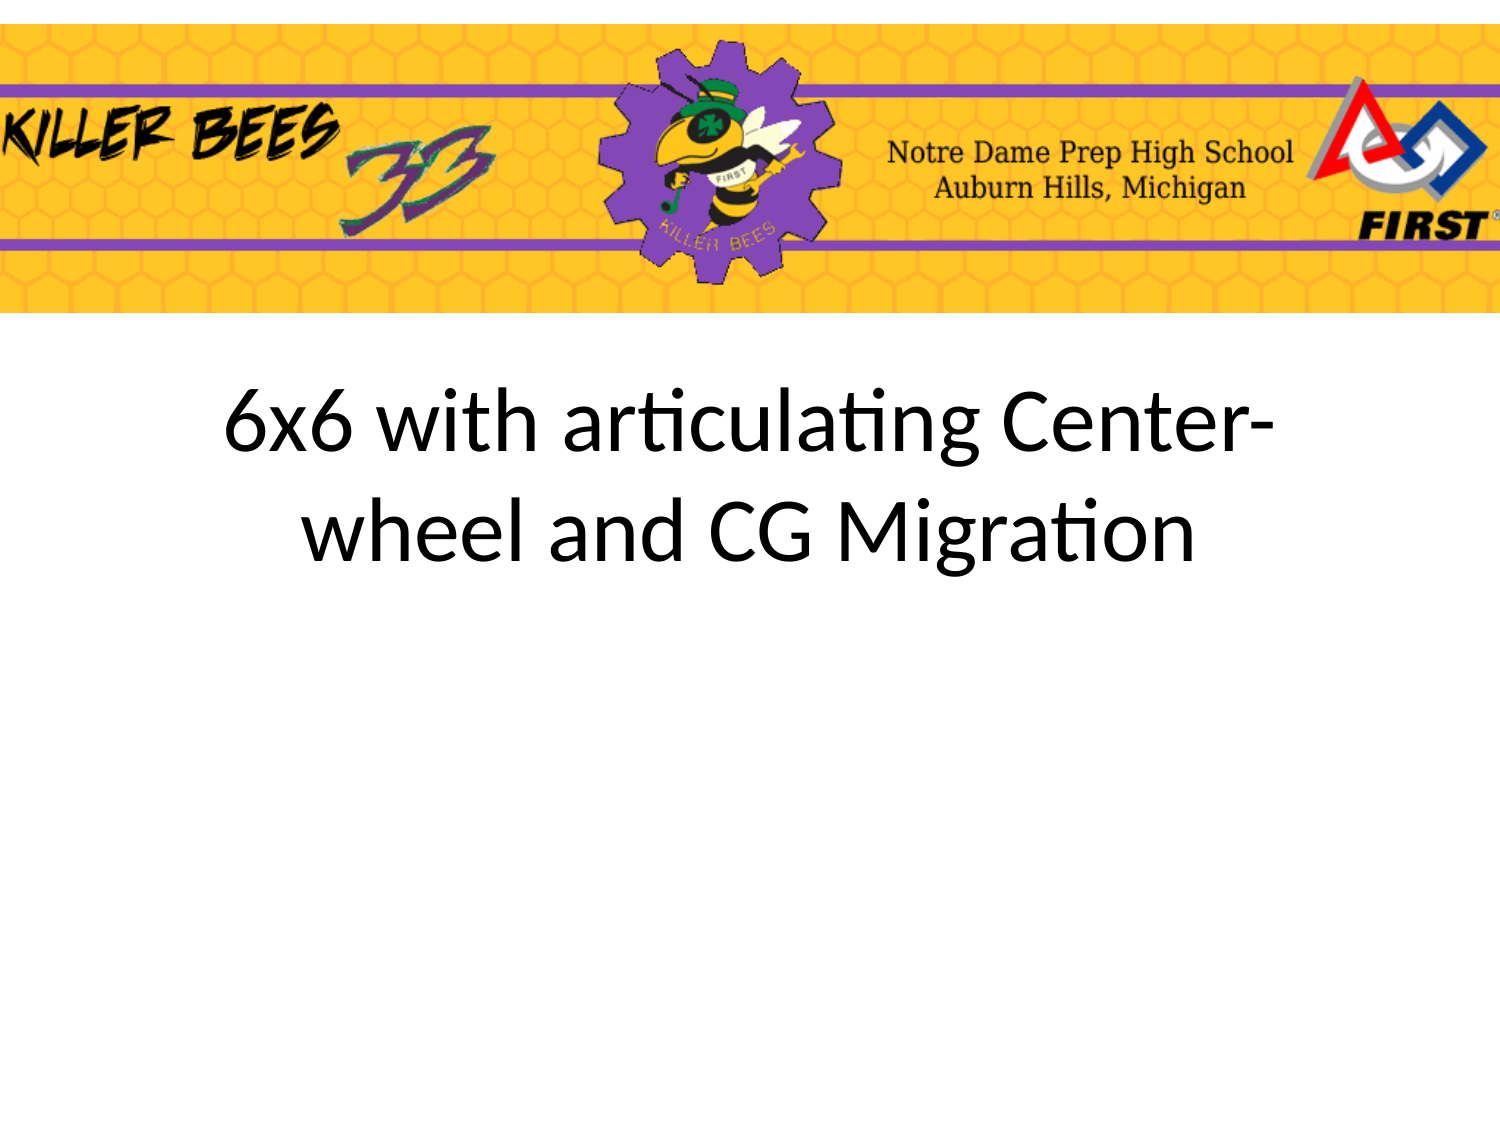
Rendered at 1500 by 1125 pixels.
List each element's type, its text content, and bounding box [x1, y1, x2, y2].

picture [0, 24, 1500, 313]
title 6x6 with articulating Center-wheel and CG Migration [112, 349, 1388, 591]
